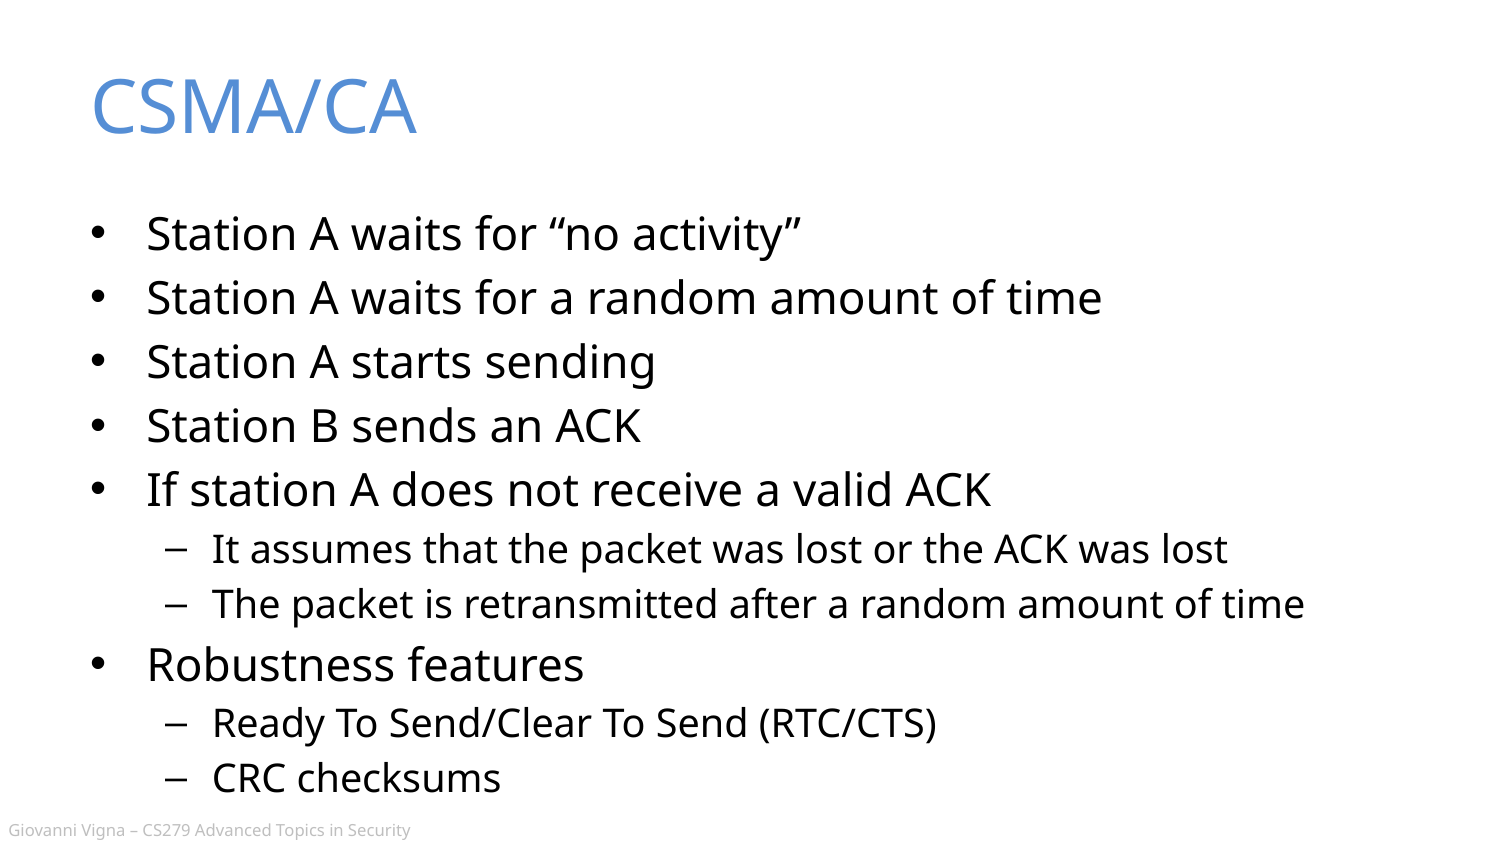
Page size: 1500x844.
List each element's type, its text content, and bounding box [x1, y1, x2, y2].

list Station A waits for “no activity” Station A waits for a random amount of time Station A starts sending Station B sends an ACK If station A does not receive a valid ACK It assumes that the packet was lost or the ACK was lost The packet is retransmitted after a random amount of time Robustness features Ready To Send/Clear To Send (RTC/CTS) CRC checksums [75, 196, 1425, 813]
title CSMA/CA [75, 33, 1425, 175]
